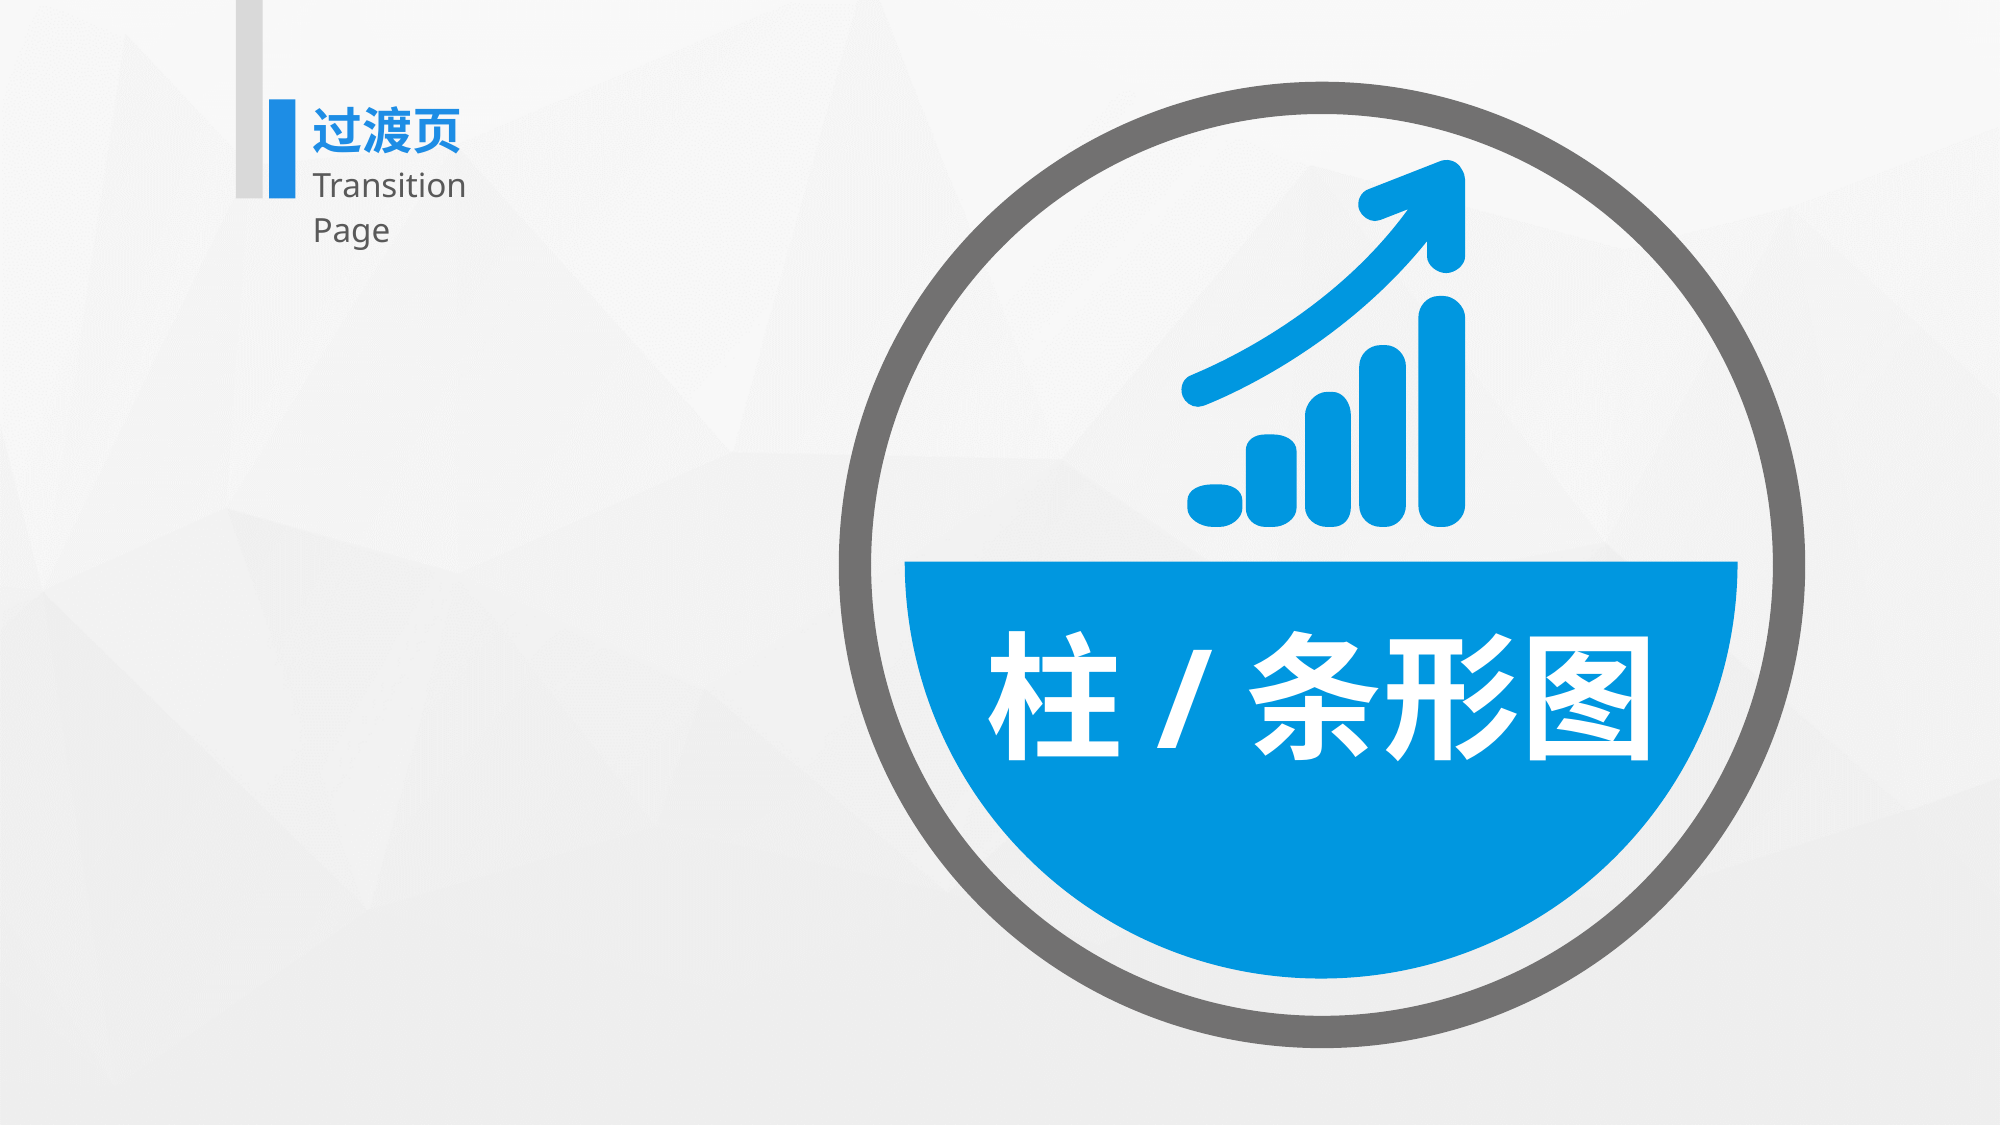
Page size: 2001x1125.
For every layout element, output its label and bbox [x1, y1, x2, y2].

text_box [854, 97, 1790, 1032]
